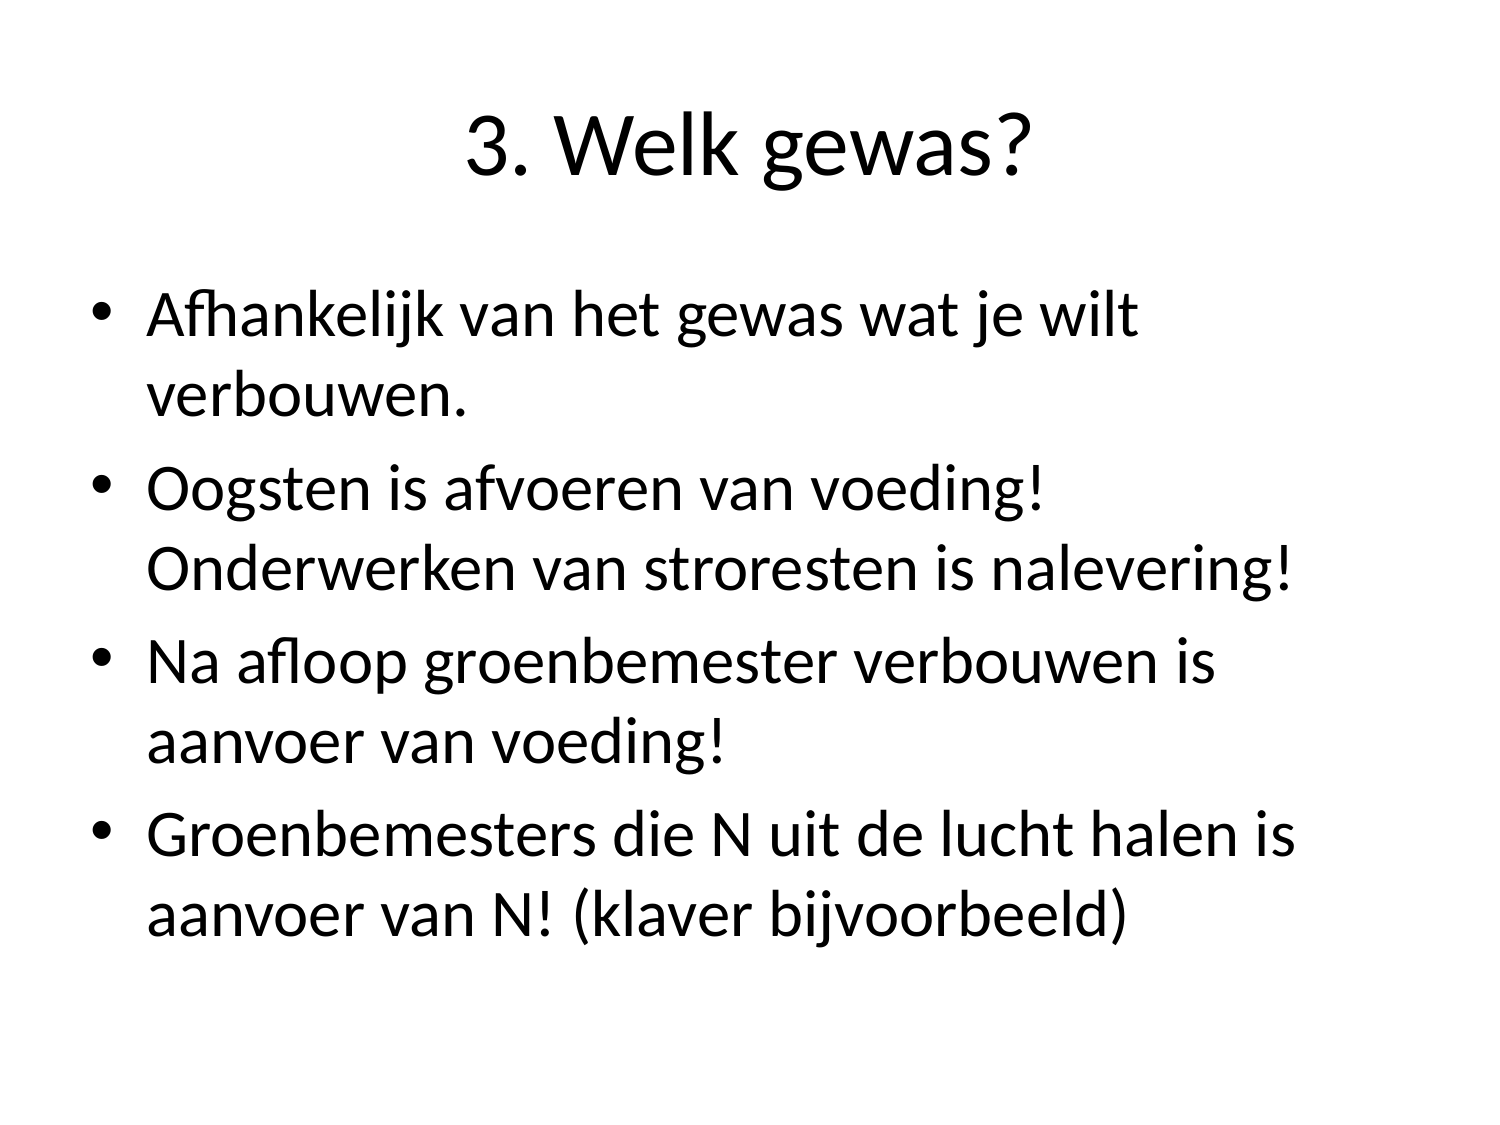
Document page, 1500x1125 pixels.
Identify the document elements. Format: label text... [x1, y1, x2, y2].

list Afhankelijk van het gewas wat je wilt verbouwen. Oogsten is afvoeren van voeding! Onderwerken van stroresten is nalevering! Na afloop groenbemester verbouwen is aanvoer van voeding! Groenbemesters die N uit de lucht halen is aanvoer van N! (klaver bijvoorbeeld) [75, 262, 1425, 1005]
title 3. Welk gewas? [75, 45, 1425, 233]
